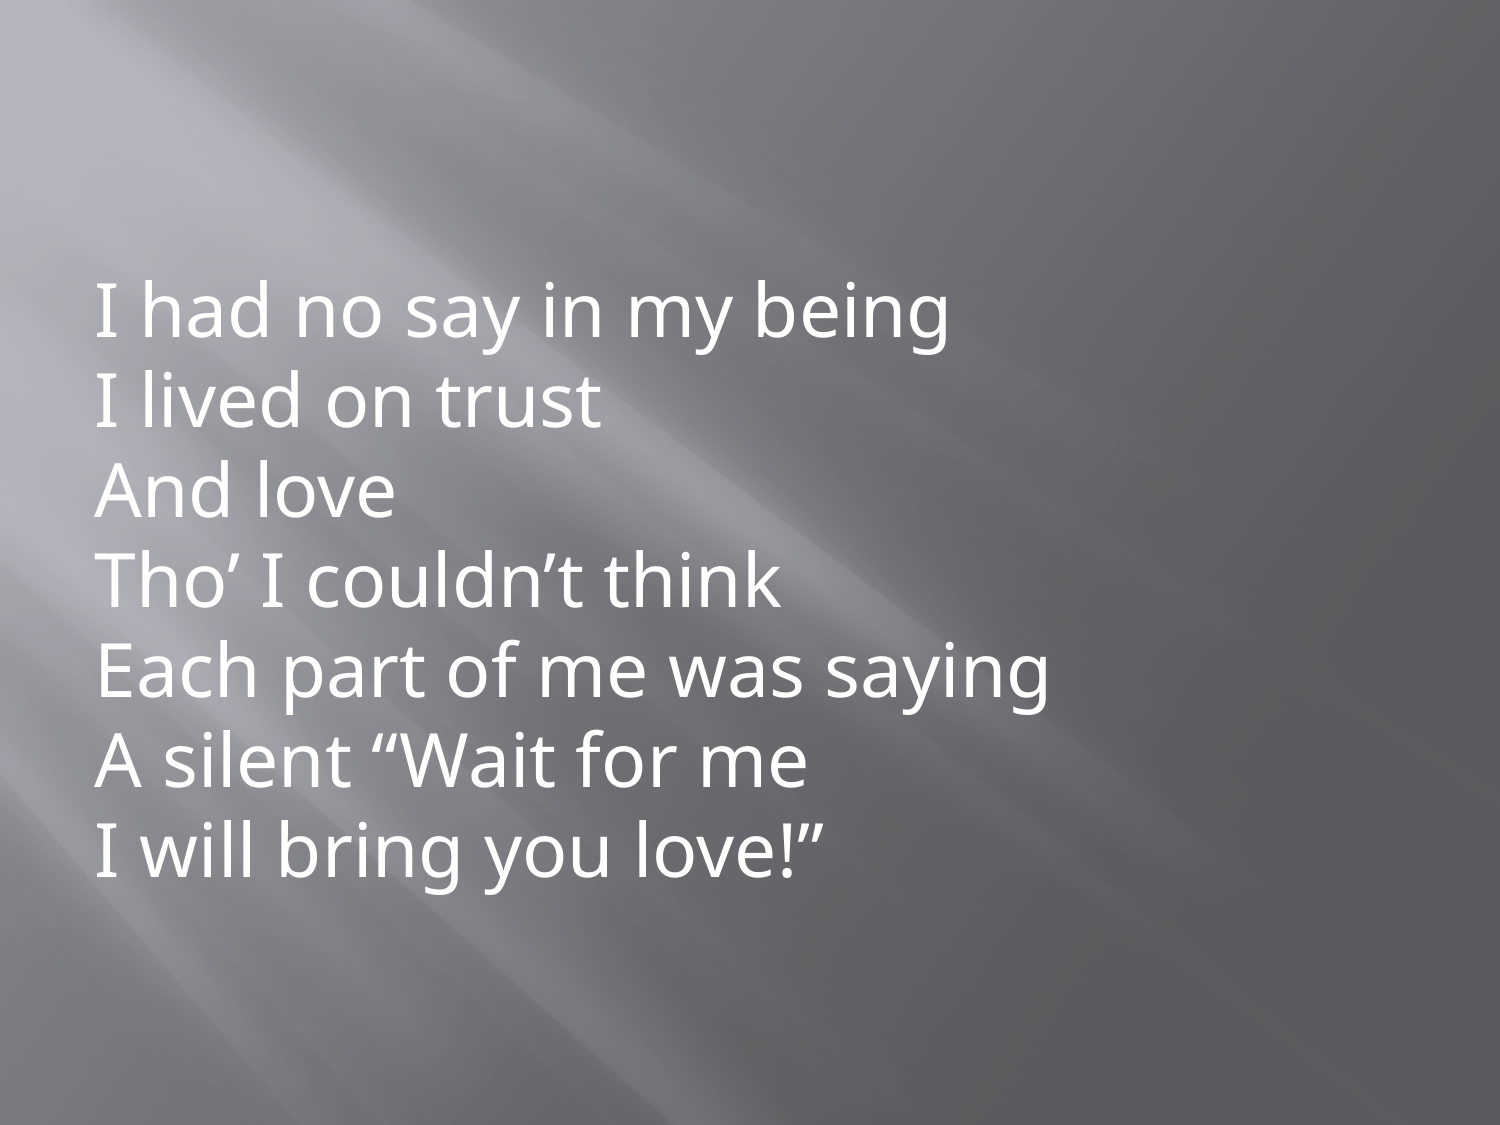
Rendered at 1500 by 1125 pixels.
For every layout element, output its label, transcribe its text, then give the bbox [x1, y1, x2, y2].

text_box I had no say in my being I lived on trust And love Tho’ I couldn’t think Each part of me was saying A silent “Wait for me I will bring you love!” [80, 255, 1088, 901]
